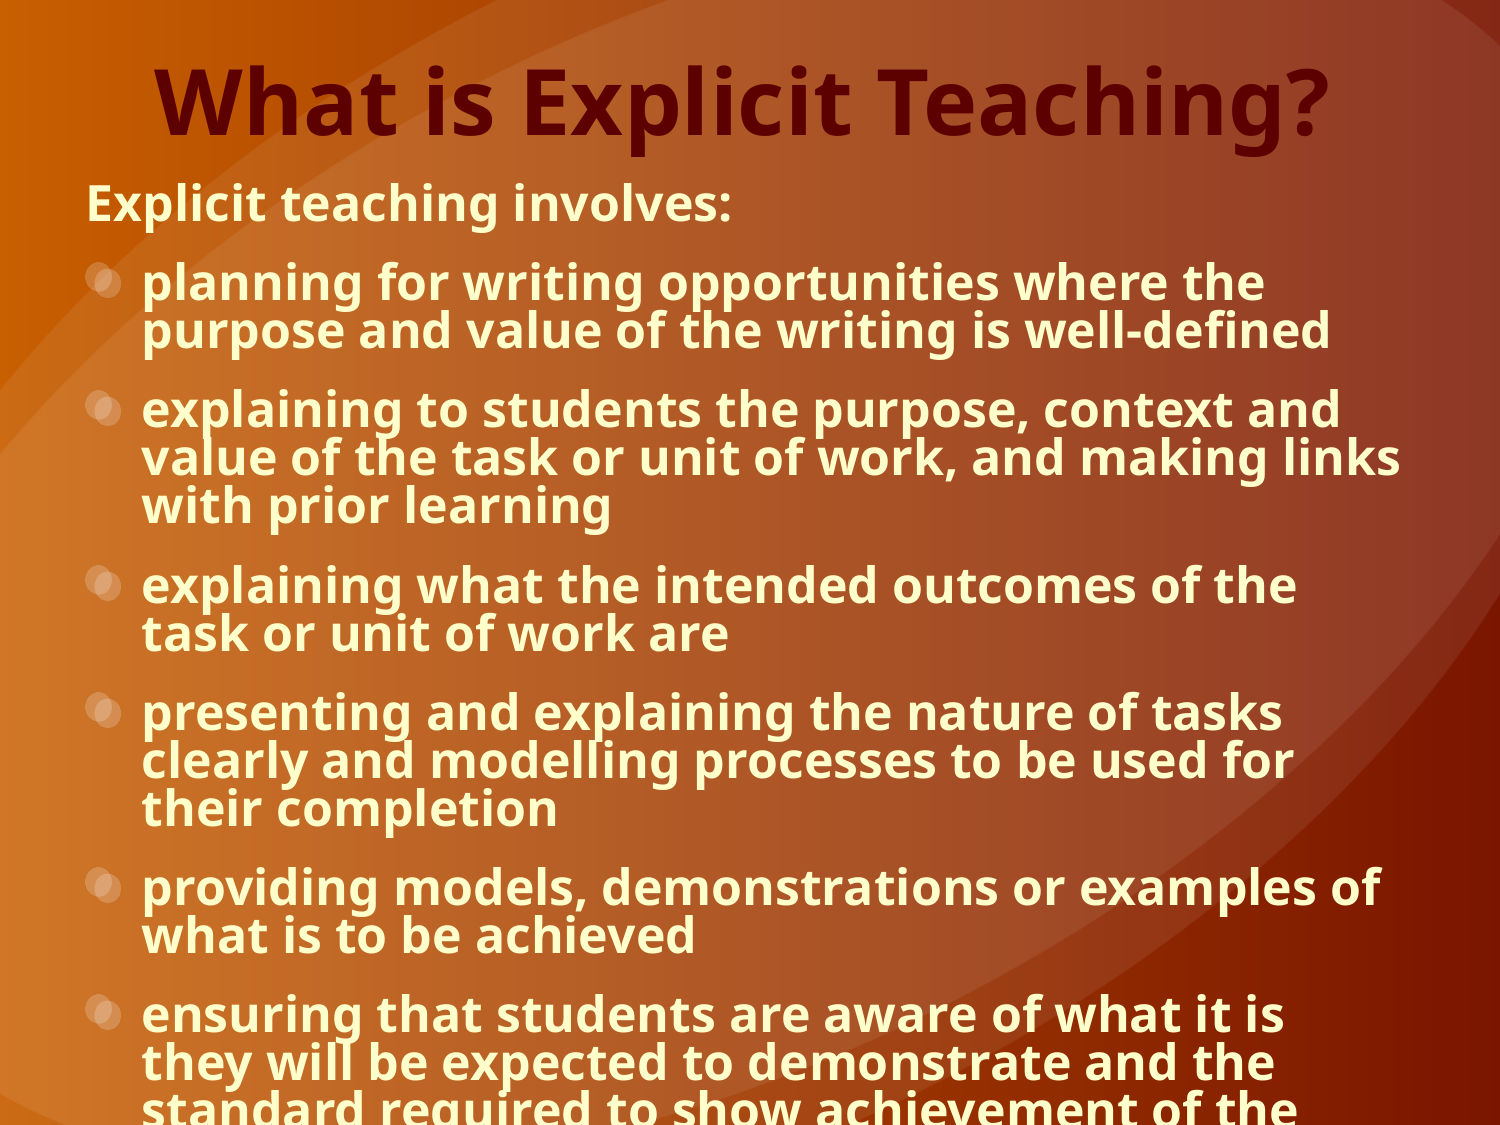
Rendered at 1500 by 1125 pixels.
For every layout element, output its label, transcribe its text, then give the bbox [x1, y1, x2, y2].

list Explicit teaching involves: planning for writing opportunities where the purpose and value of the writing is well-defined explaining to students the purpose, context and value of the task or unit of work, and making links with prior learning explaining what the intended outcomes of the task or unit of work are presenting and explaining the nature of tasks clearly and modelling processes to be used for their completion providing models, demonstrations or examples of what is to be achieved ensuring that students are aware of what it is they will be expected to demonstrate and the standard required to show achievement of the task. [70, 175, 1421, 1074]
title What is Explicit Teaching? [105, 23, 1381, 161]
picture [0, 0, 1500, 1125]
